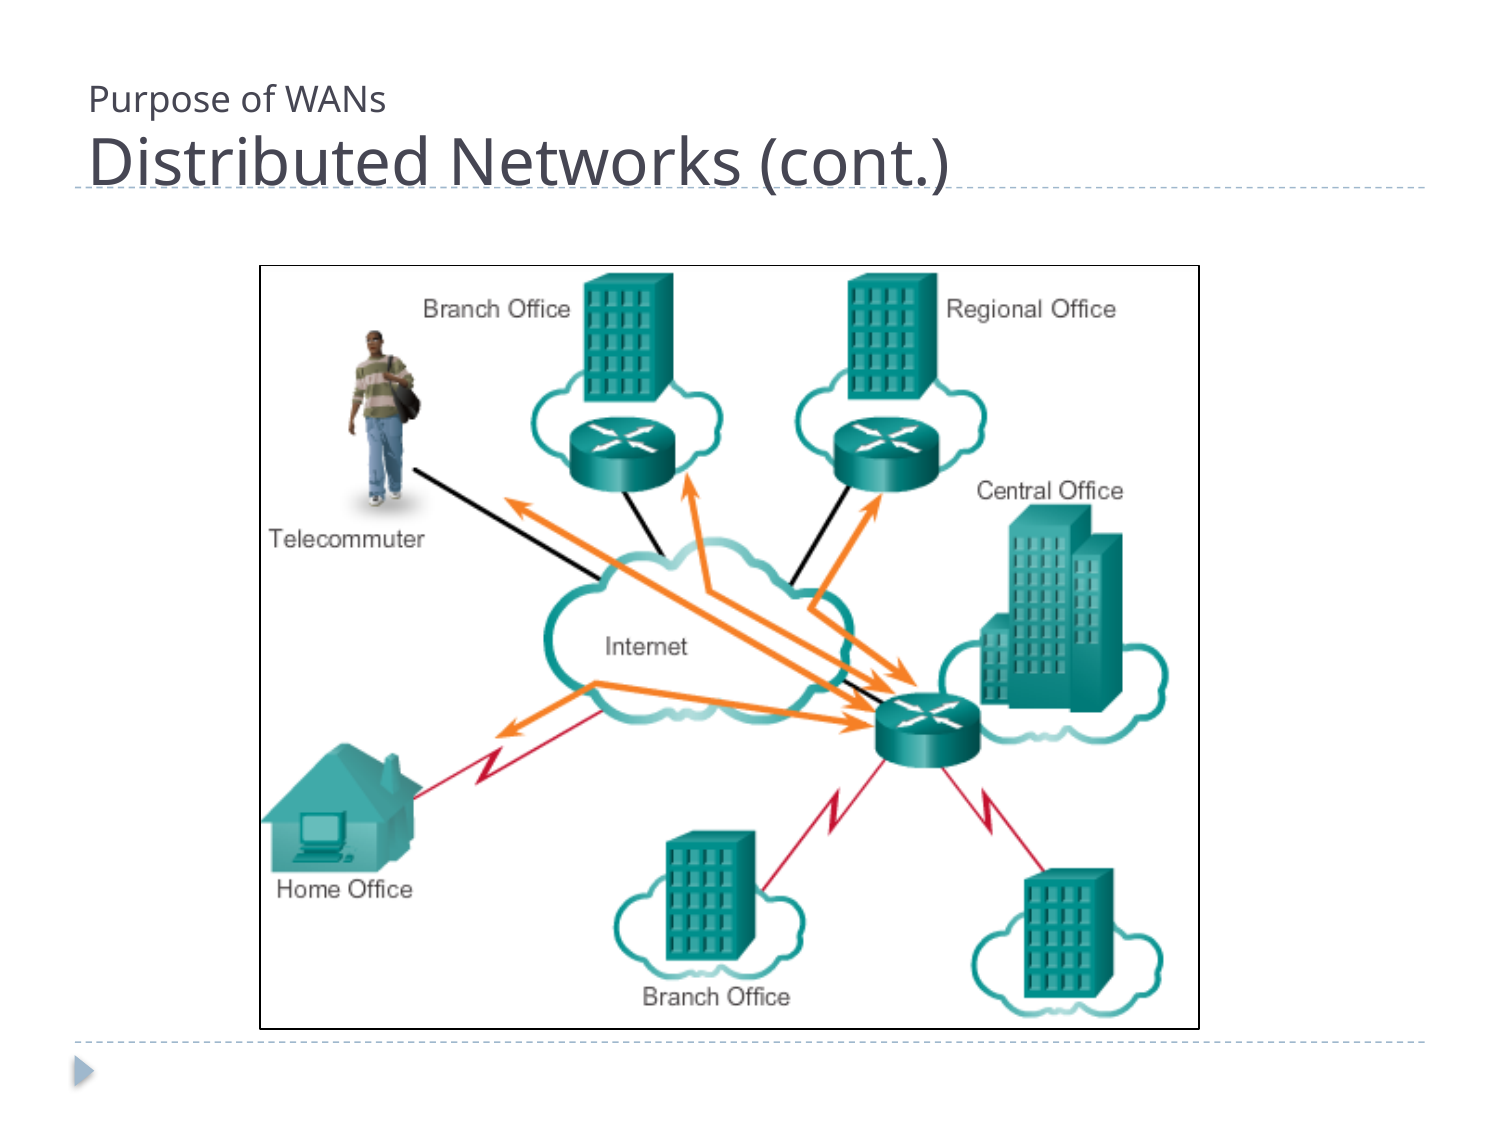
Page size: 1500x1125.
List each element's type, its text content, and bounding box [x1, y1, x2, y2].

title Purpose of WANs Distributed Networks (cont.) [73, 68, 1410, 206]
picture [260, 266, 1199, 1029]
